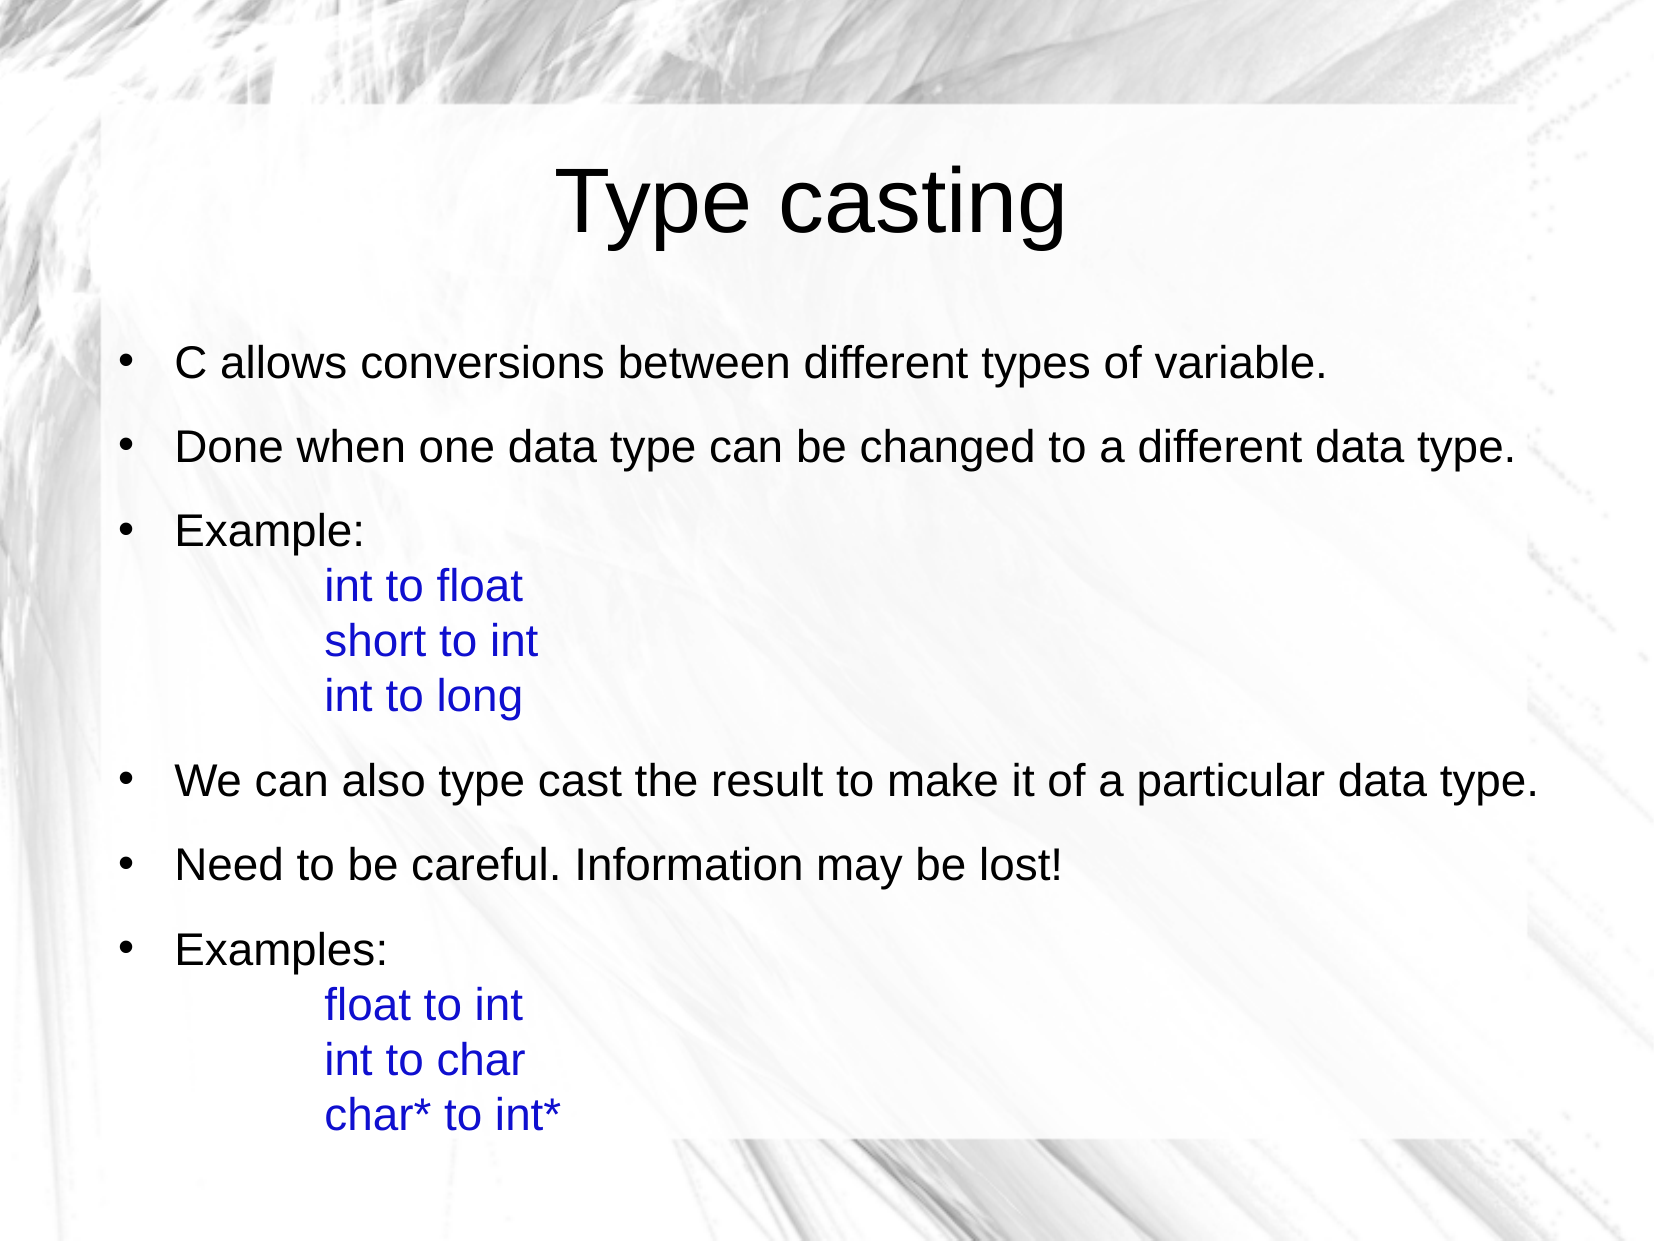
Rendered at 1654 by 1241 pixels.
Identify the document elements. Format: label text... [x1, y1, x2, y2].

picture [0, 0, 1654, 1241]
title Type casting [118, 93, 1506, 299]
list C allows conversions between different types of variable. Done when one data type can be changed to a different data type. Example: int to float short to int int to long We can also type cast the result to make it of a particular data type. Need to be careful. Information may be lost! Examples: float to int int to char char* to int* [118, 332, 1571, 1121]
